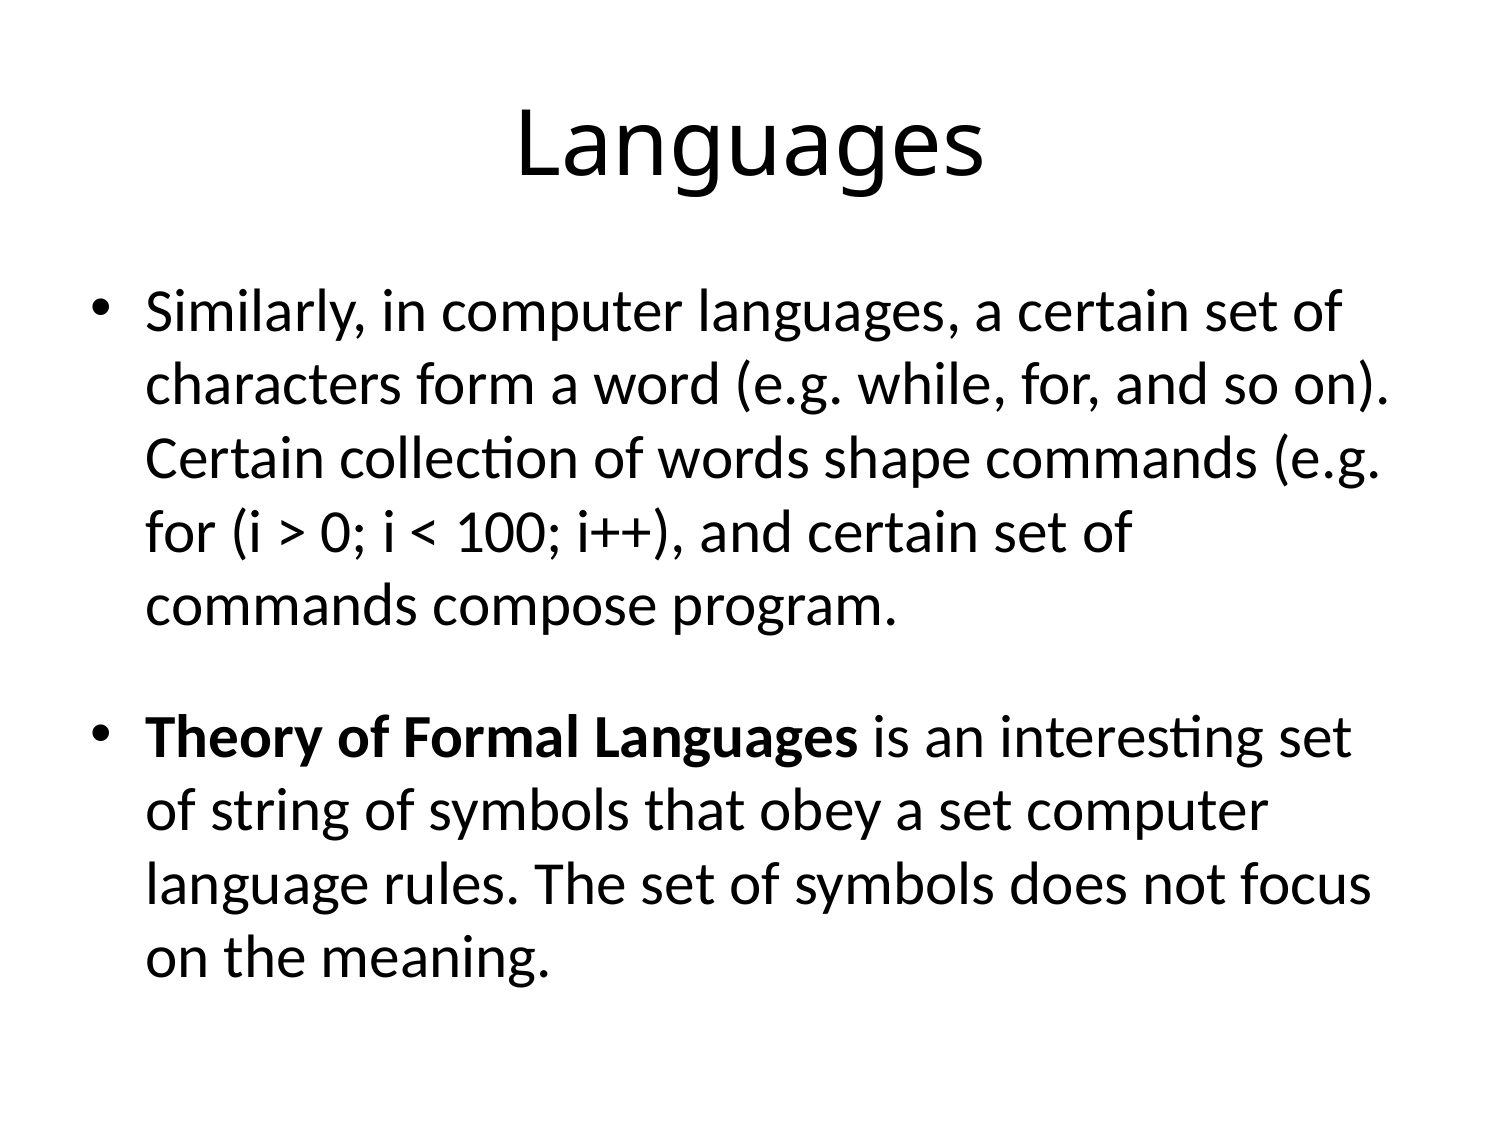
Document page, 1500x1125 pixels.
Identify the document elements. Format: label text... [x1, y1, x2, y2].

title Languages [75, 45, 1425, 233]
list Similarly, in computer languages, a certain set of characters form a word (e.g. while, for, and so on). Certain collection of words shape commands (e.g. for (i > 0; i < 100; i++), and certain set of commands compose program. Theory of Formal Languages is an interesting set of string of symbols that obey a set computer language rules. The set of symbols does not focus on the meaning. [75, 262, 1425, 1005]
